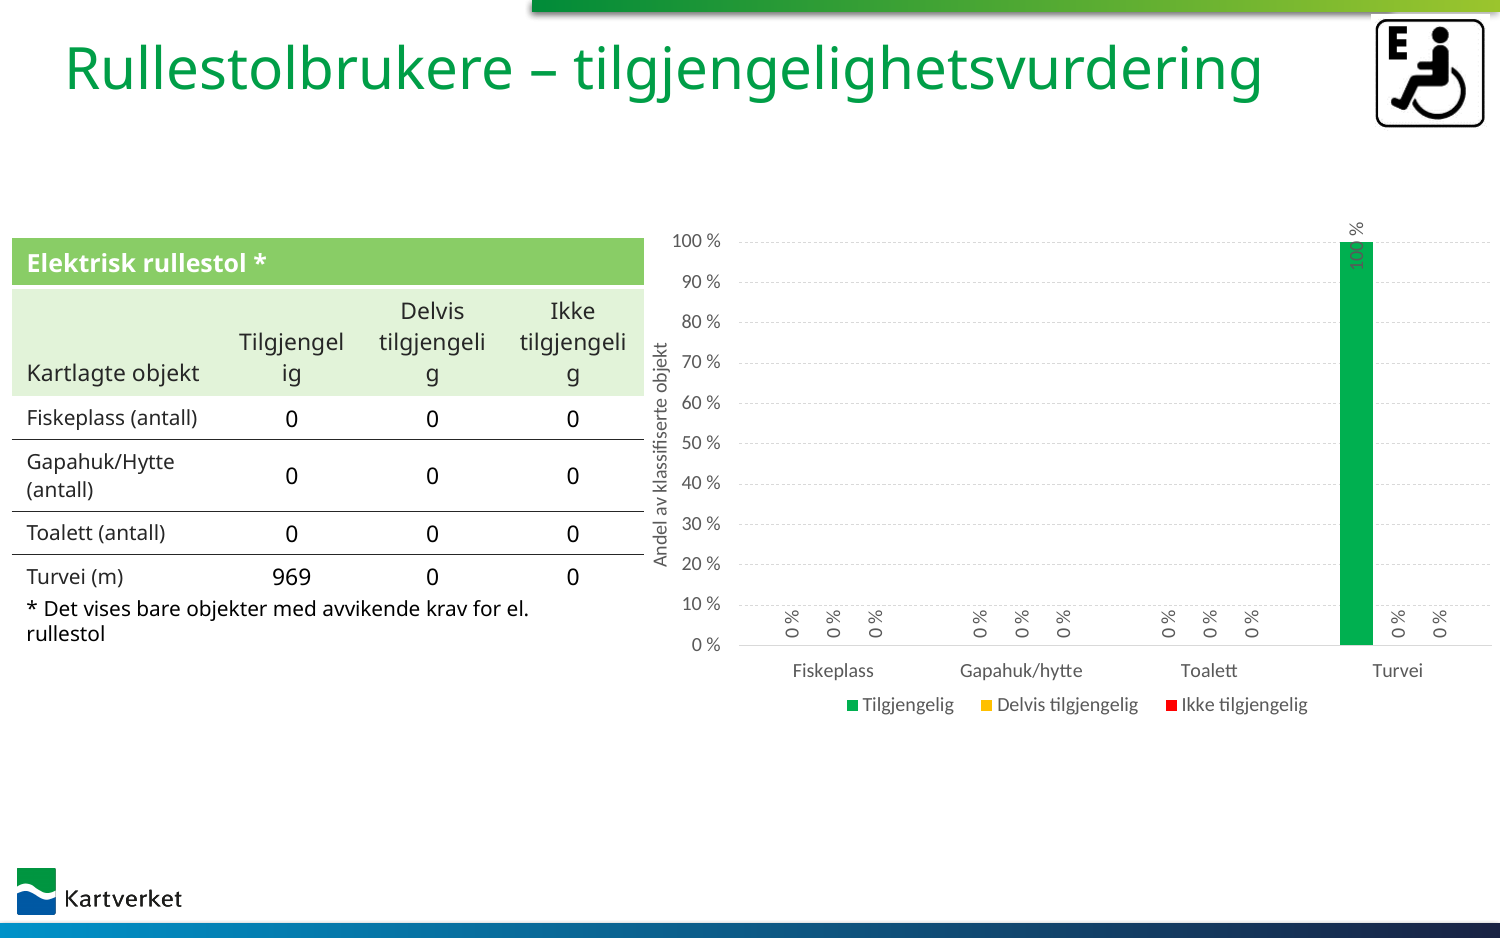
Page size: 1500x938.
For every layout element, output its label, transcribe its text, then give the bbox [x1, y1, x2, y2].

table_cell 0 [222, 396, 362, 439]
table_cell 0 [503, 512, 638, 554]
table_cell Ikke tilgjengelig [503, 289, 638, 396]
text_box * Det vises bare objekter med avvikende krav for el. rullestol [11, 588, 597, 653]
table_cell Kartlagte objekt [12, 289, 222, 396]
table_cell 0 [362, 396, 503, 439]
picture [643, 218, 1500, 728]
text_box Rullestolbrukere – tilgjengelighetsvurdering [49, 12, 1372, 109]
table_cell Turvei (m) [12, 555, 222, 588]
table_cell Gapahuk/Hytte (antall) [12, 440, 222, 511]
table_cell 0 [362, 512, 503, 554]
table_cell 0 [503, 396, 638, 439]
table_cell 0 [222, 512, 362, 554]
table_cell 0 [503, 555, 638, 598]
table_header Elektrisk rullestol * [12, 238, 638, 285]
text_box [1371, 13, 1491, 133]
table_cell Tilgjengelig [222, 289, 362, 396]
table_cell Toalett (antall) [12, 512, 222, 554]
table_cell 969 [222, 555, 362, 588]
table_cell Fiskeplass (antall) [12, 396, 222, 439]
table_cell 0 [362, 440, 503, 511]
table_cell 0 [503, 440, 638, 511]
table_cell 0 [222, 440, 362, 511]
table_cell 0 [362, 555, 503, 588]
table_cell Delvis tilgjengelig [362, 289, 503, 396]
